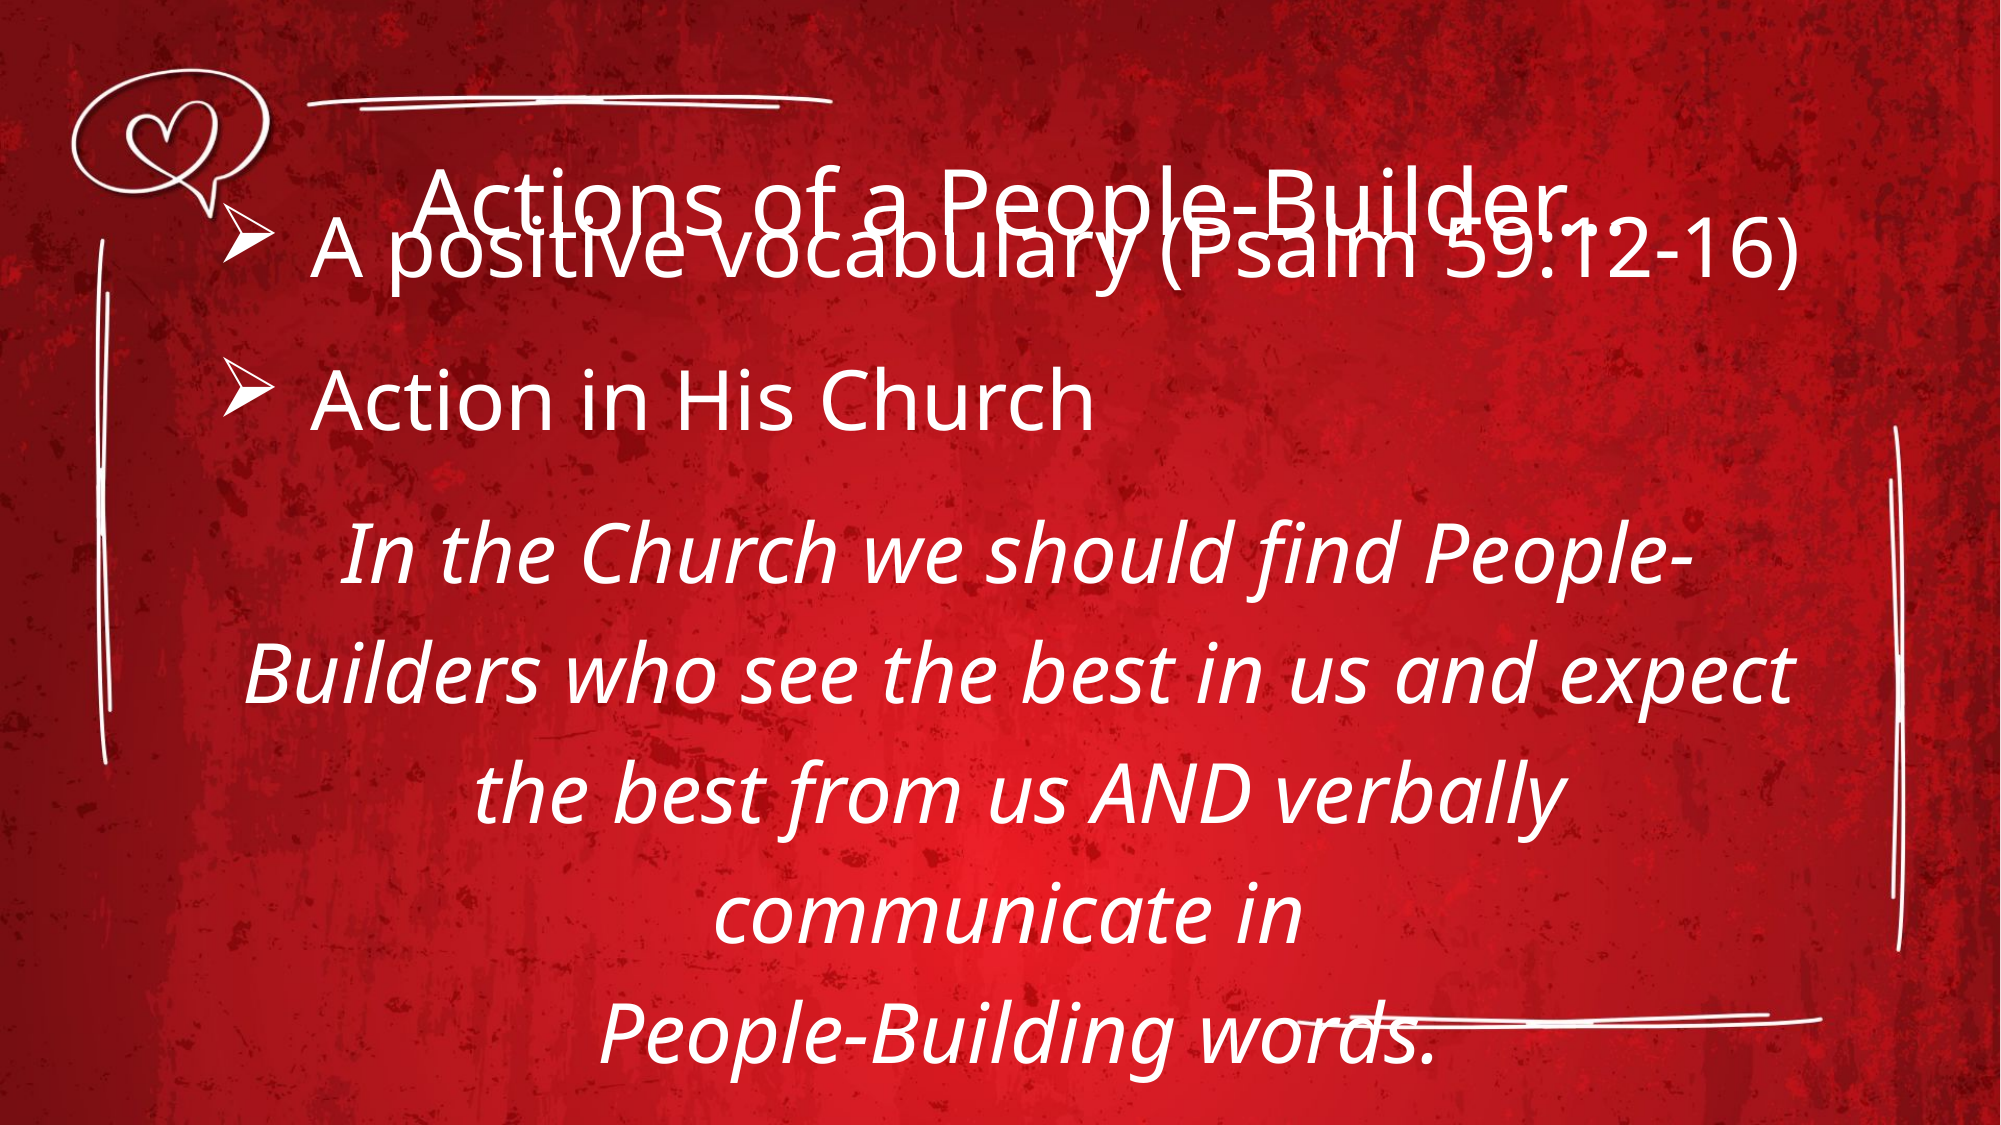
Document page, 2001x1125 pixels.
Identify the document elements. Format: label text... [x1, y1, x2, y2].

title Actions of a People-Builder… [297, 120, 1743, 263]
picture [0, 0, 2001, 1125]
list A positive vocabulary (Psalm 59:12-16) Action in His Church In the Church we should find People-Builders who see the best in us and expect the best from us AND verbally communicate in People-Building words. [201, 201, 1839, 1053]
